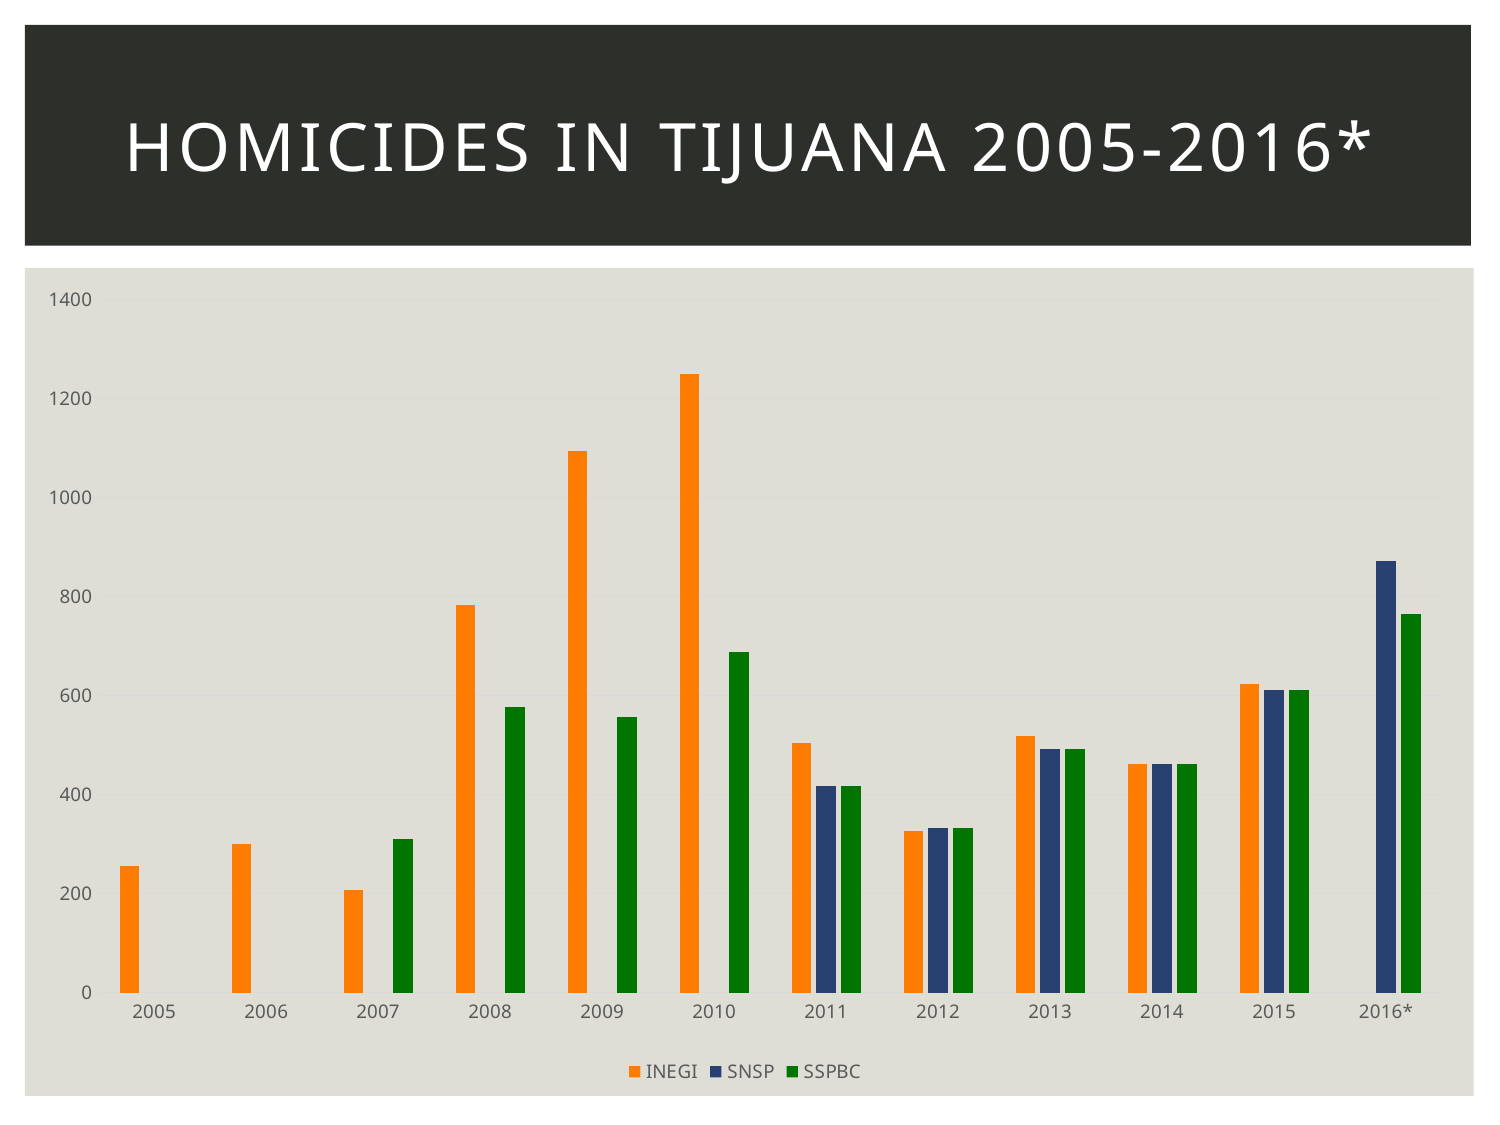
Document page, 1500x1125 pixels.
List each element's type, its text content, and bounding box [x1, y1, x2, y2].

title Homicides in tijuana 2005-2016* [62, 58, 1438, 232]
chart [19, 269, 1472, 1092]
